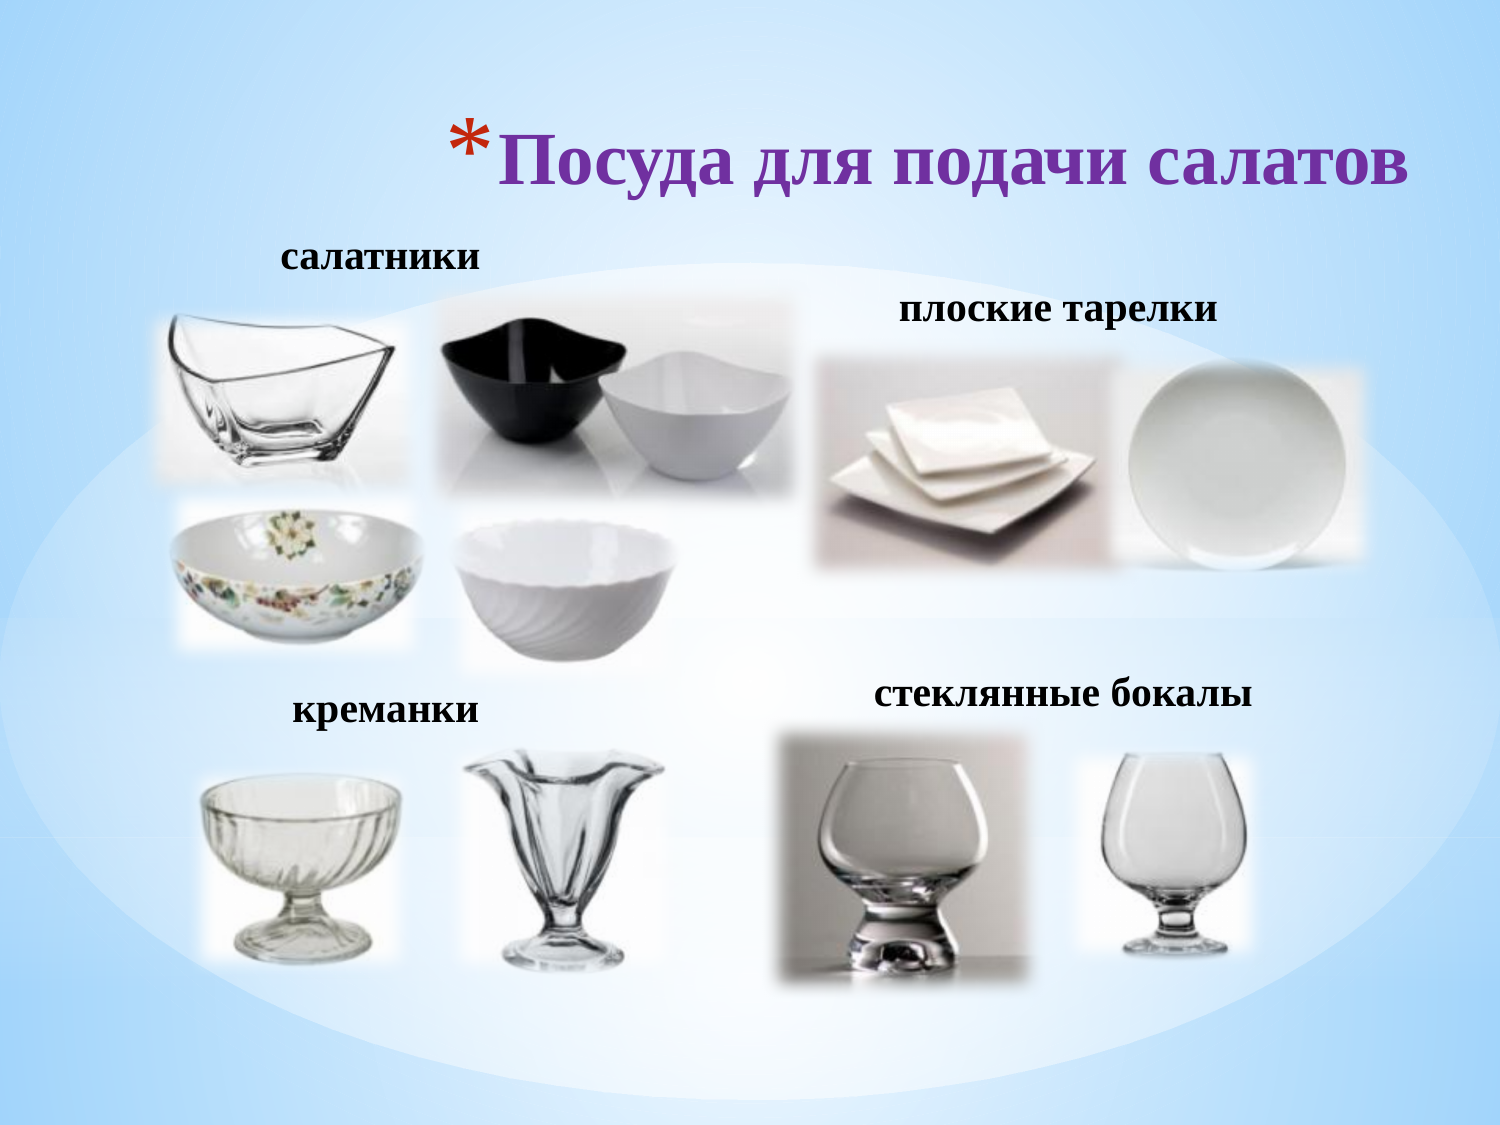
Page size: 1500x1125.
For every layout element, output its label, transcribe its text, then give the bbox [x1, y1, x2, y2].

picture [442, 739, 684, 981]
text_box плоские тарелки [883, 272, 1233, 338]
text_box креманки [277, 673, 526, 739]
picture [761, 715, 1046, 1000]
text_box стеклянные бокалы [858, 657, 1268, 722]
title Посуда для подачи салатов [75, 101, 1425, 233]
picture [1056, 739, 1270, 971]
picture [182, 760, 418, 980]
text_box салатники [265, 220, 498, 285]
picture [136, 278, 1383, 693]
